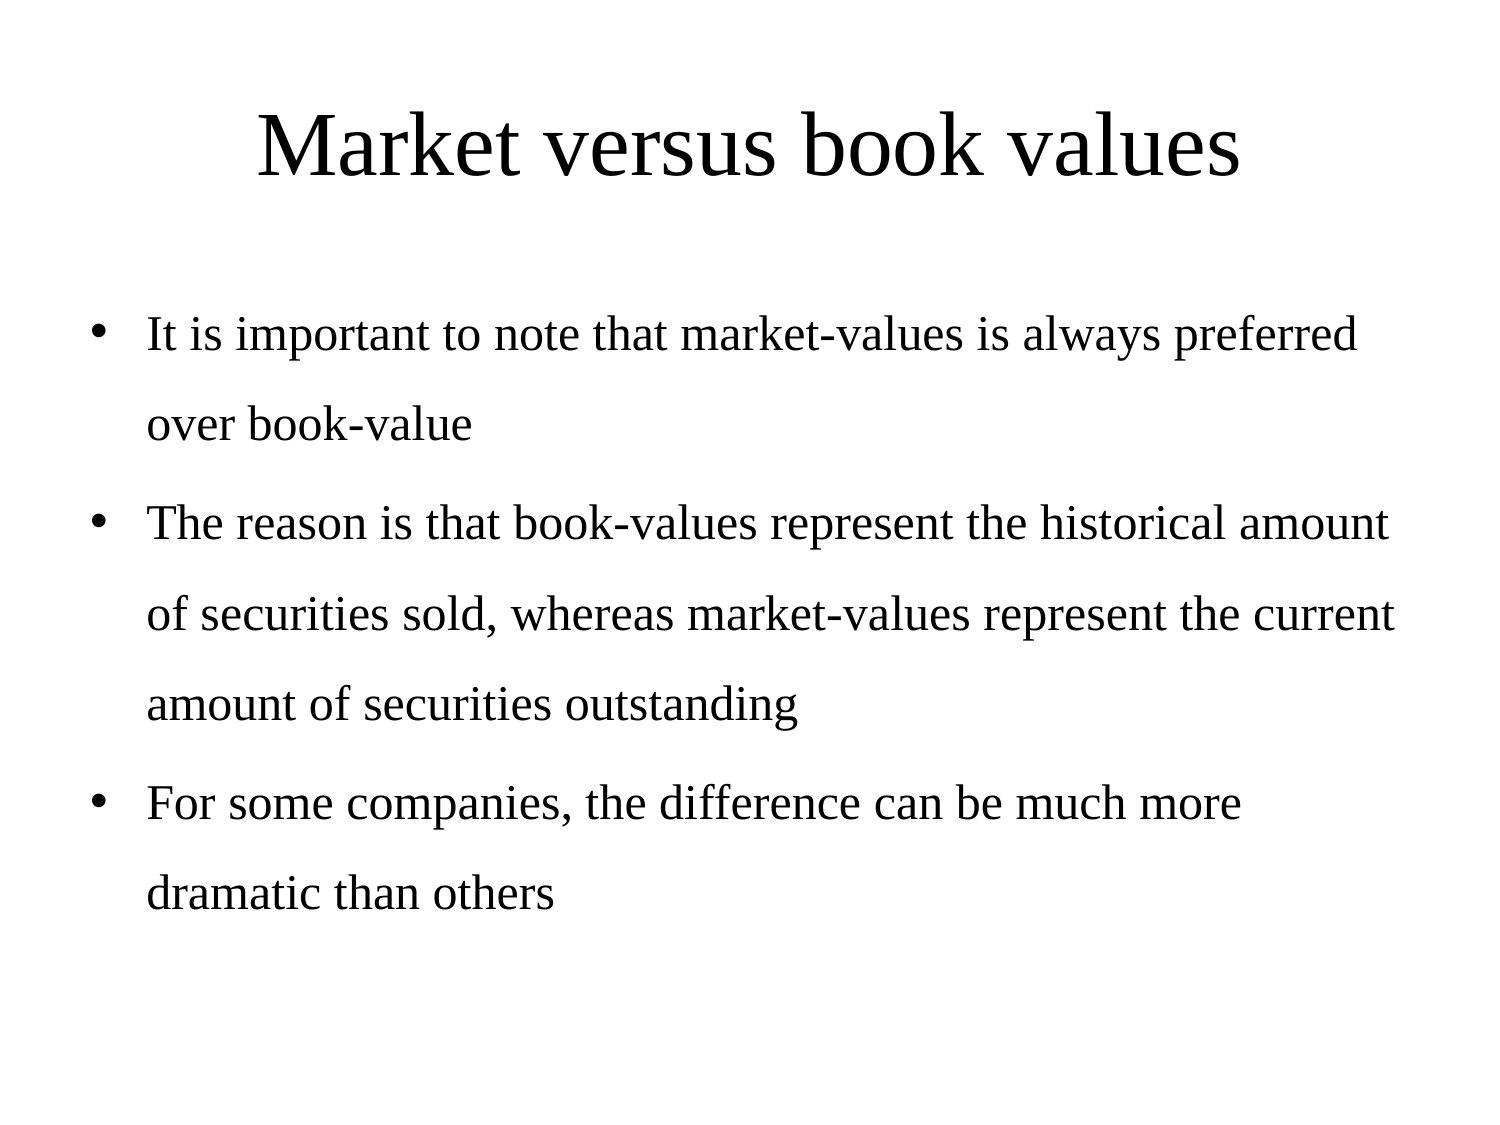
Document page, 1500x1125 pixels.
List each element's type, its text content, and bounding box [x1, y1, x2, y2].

list It is important to note that market-values is always preferred over book-value The reason is that book-values represent the historical amount of securities sold, whereas market-values represent the current amount of securities outstanding For some companies, the difference can be much more dramatic than others [75, 262, 1425, 1005]
title Market versus book values [75, 45, 1425, 233]
